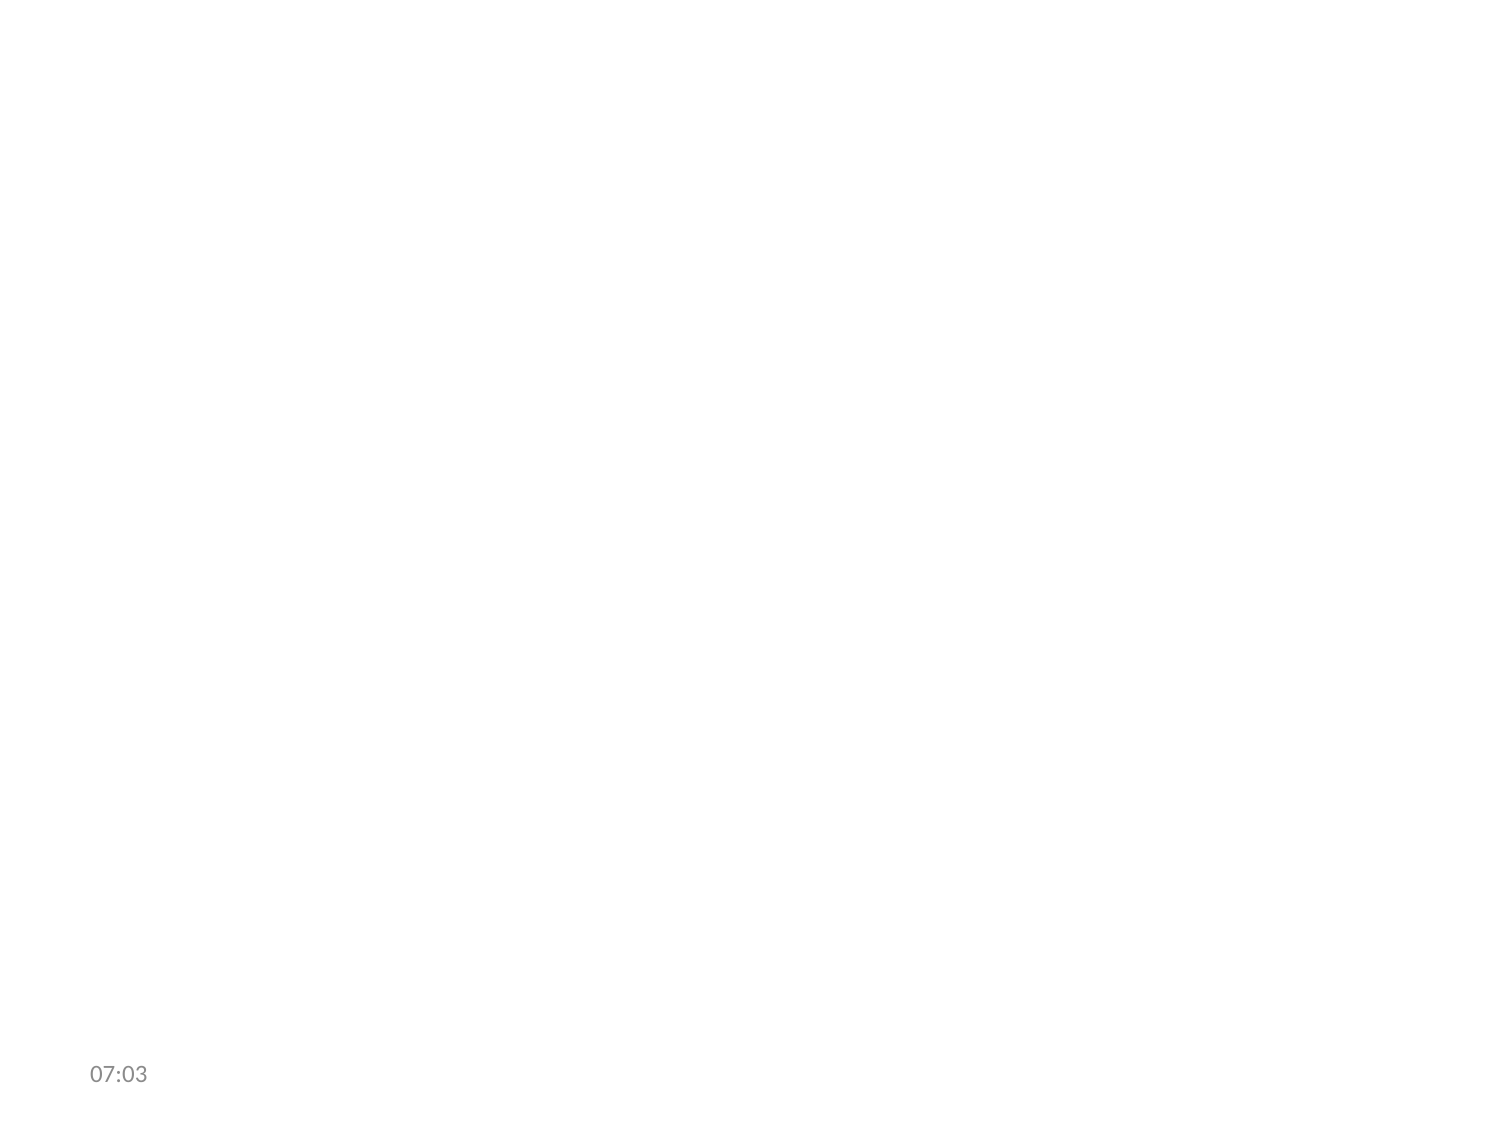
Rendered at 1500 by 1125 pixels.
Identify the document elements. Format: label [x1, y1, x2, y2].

slide_number [75, 1042, 425, 1103]
